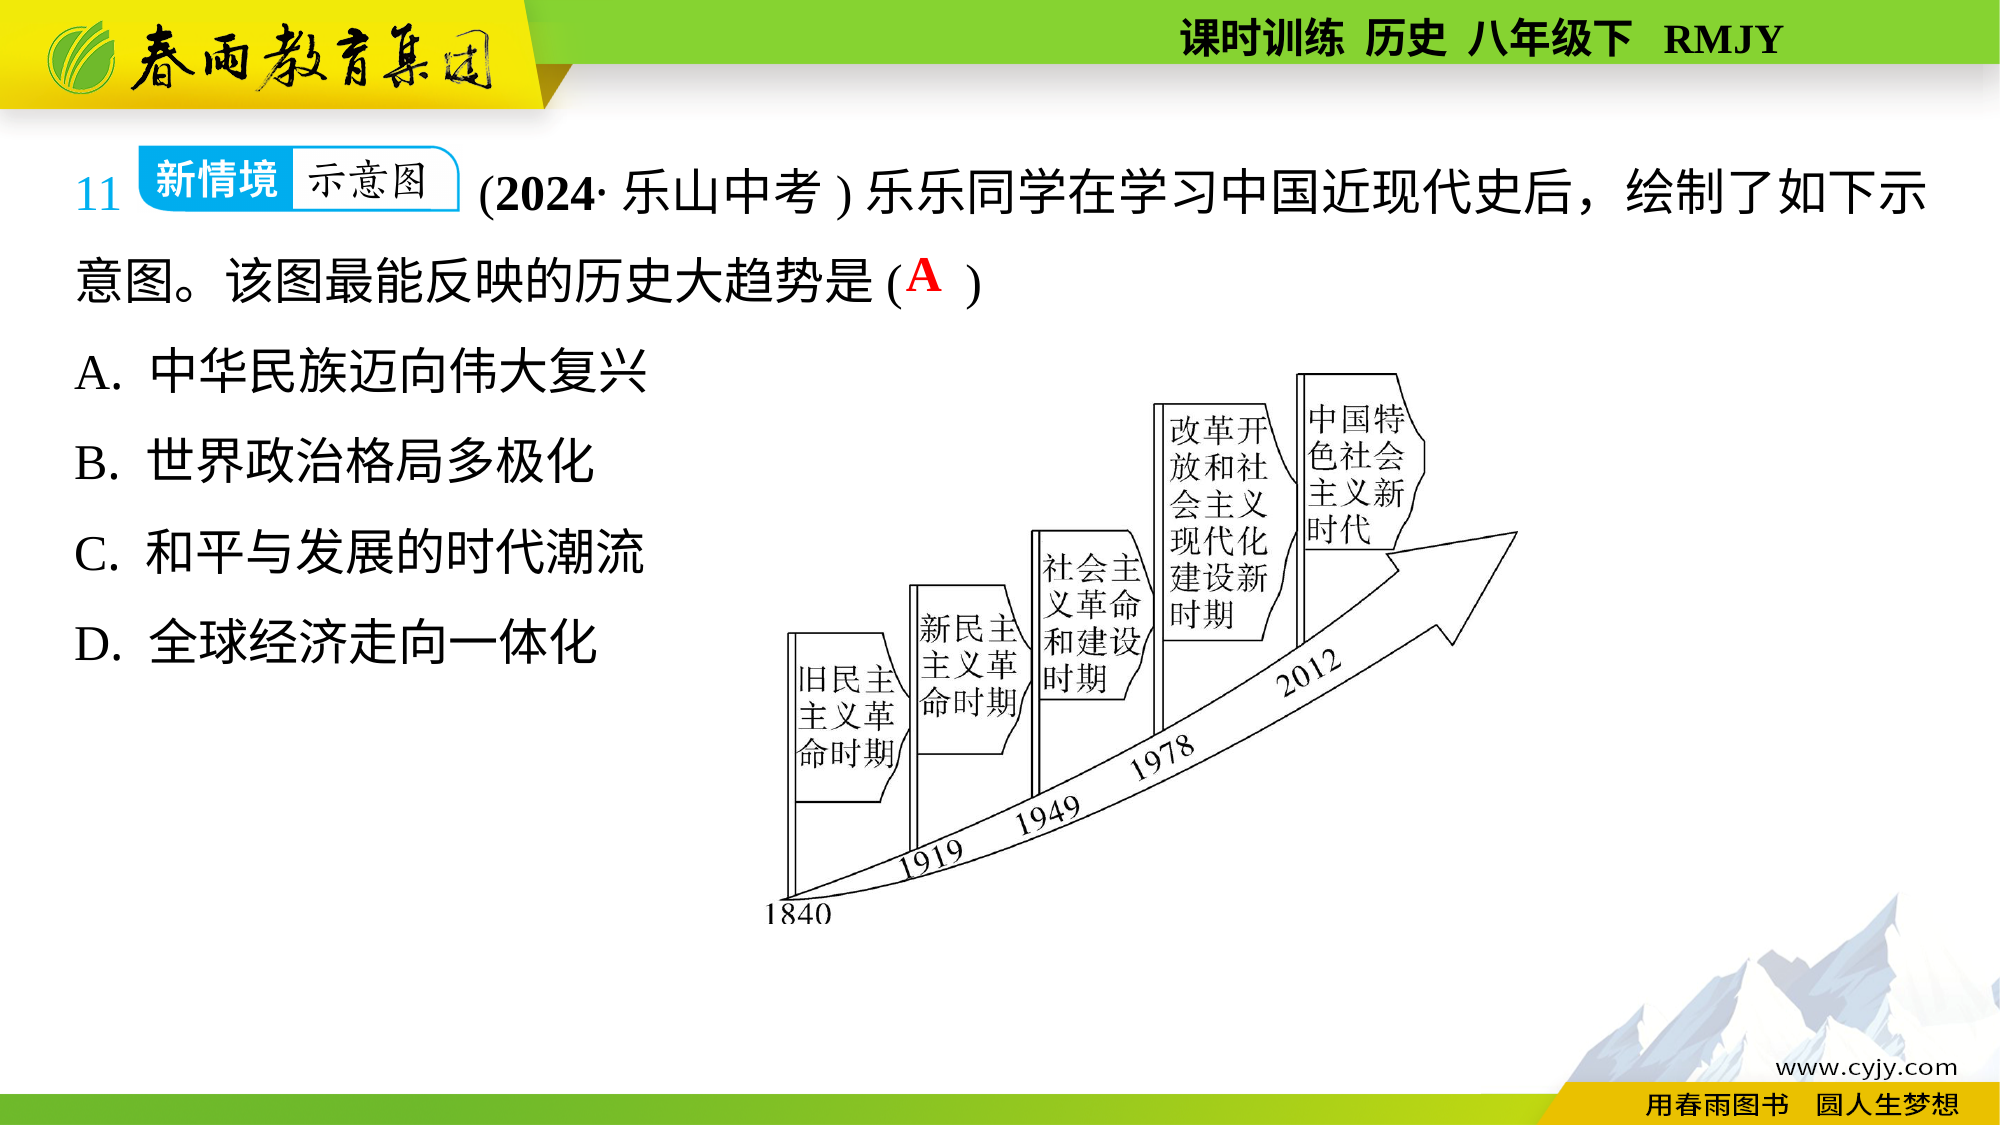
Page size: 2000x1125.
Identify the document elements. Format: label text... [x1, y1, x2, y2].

text_box A [891, 234, 957, 310]
list 11 (2024·乐山中考)乐乐同学在学习中国近现代史后，绘制了如下示意图。该图最能反映的历史大趋势是( ) A. 中华民族迈向伟大复兴 B. 世界政治格局多极化 C. 和平与发展的时代潮流 D. 全球经济走向一体化 [59, 122, 1944, 683]
picture [0, 0, 2000, 1125]
